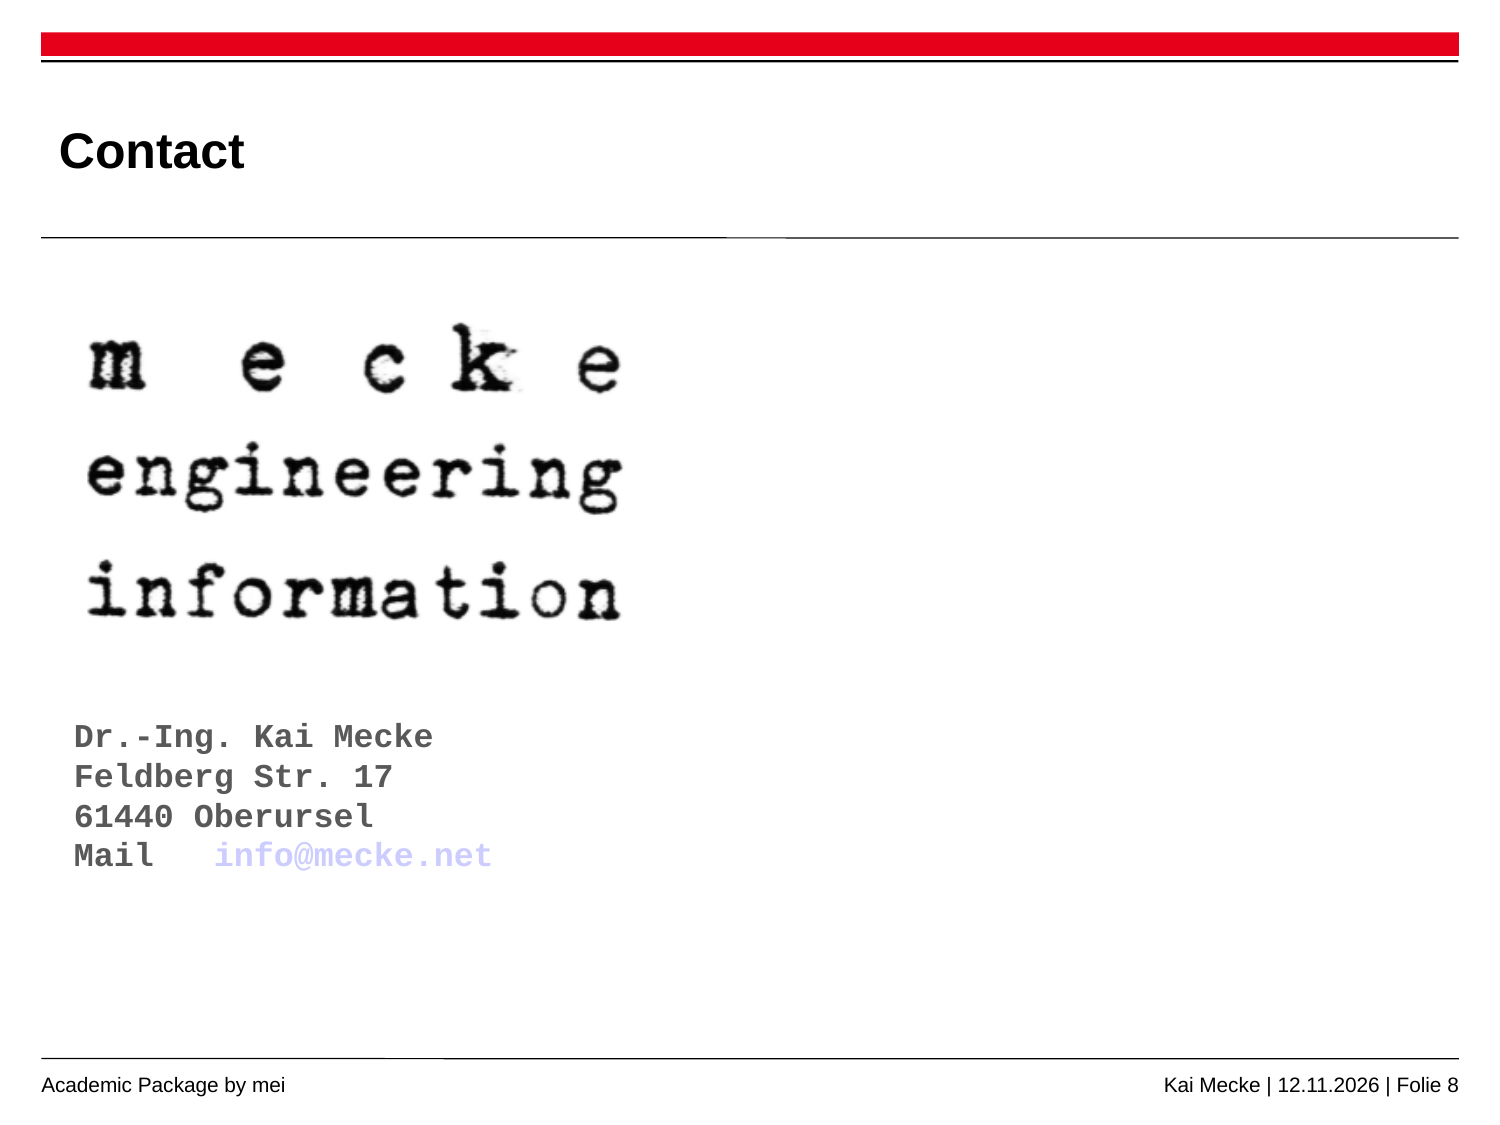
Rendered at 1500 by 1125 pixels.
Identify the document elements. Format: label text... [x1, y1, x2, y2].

text_box Dr.-Ing. Kai Mecke Feldberg Str. 17 61440 Oberursel Mail info@mecke.net [58, 586, 1301, 921]
text_box [0, 187, 1136, 263]
footer Kai Mecke | 21.11.2017 | Folie 8 [1084, 1071, 1459, 1106]
picture [86, 319, 626, 658]
title Contact [58, 79, 1187, 218]
